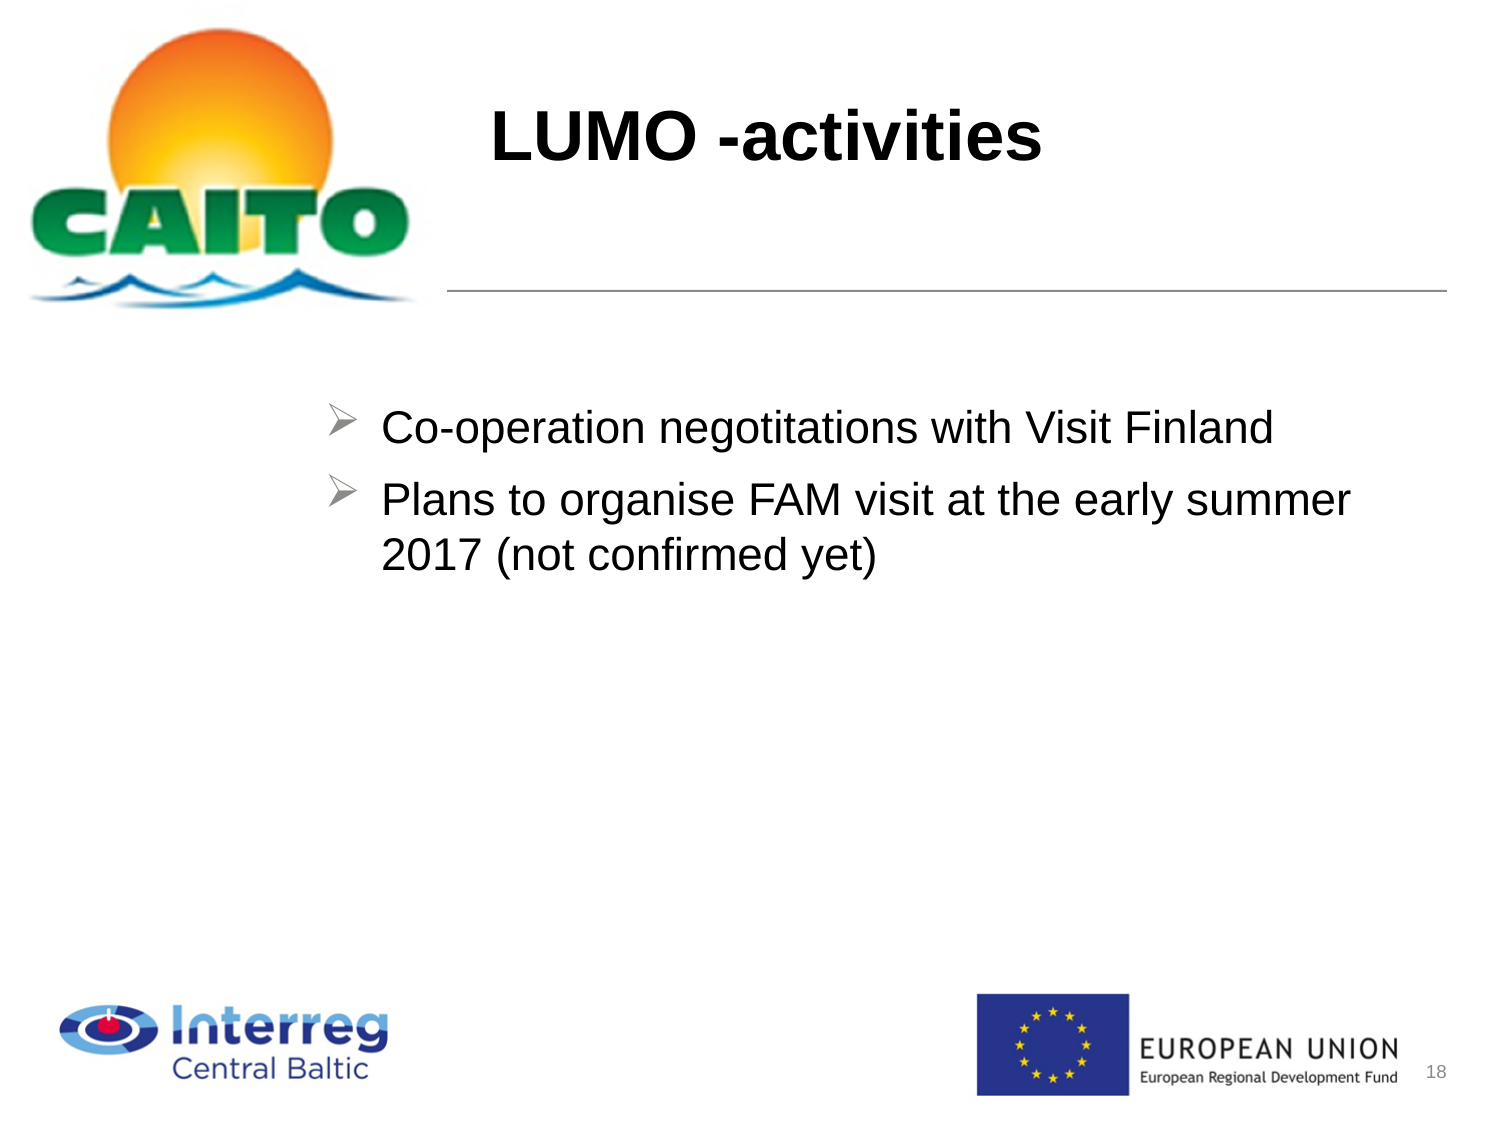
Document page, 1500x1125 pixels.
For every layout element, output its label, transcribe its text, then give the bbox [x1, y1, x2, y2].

list Co-operation negotitations with Visit Finland Plans to organise FAM visit at the early summer 2017 (not confirmed yet) [324, 326, 1447, 988]
picture [967, 982, 1410, 1106]
title LUMO -activities [490, 90, 1447, 279]
picture [0, 0, 448, 345]
picture [42, 987, 404, 1097]
slide_number 18 [1414, 1011, 1447, 1083]
